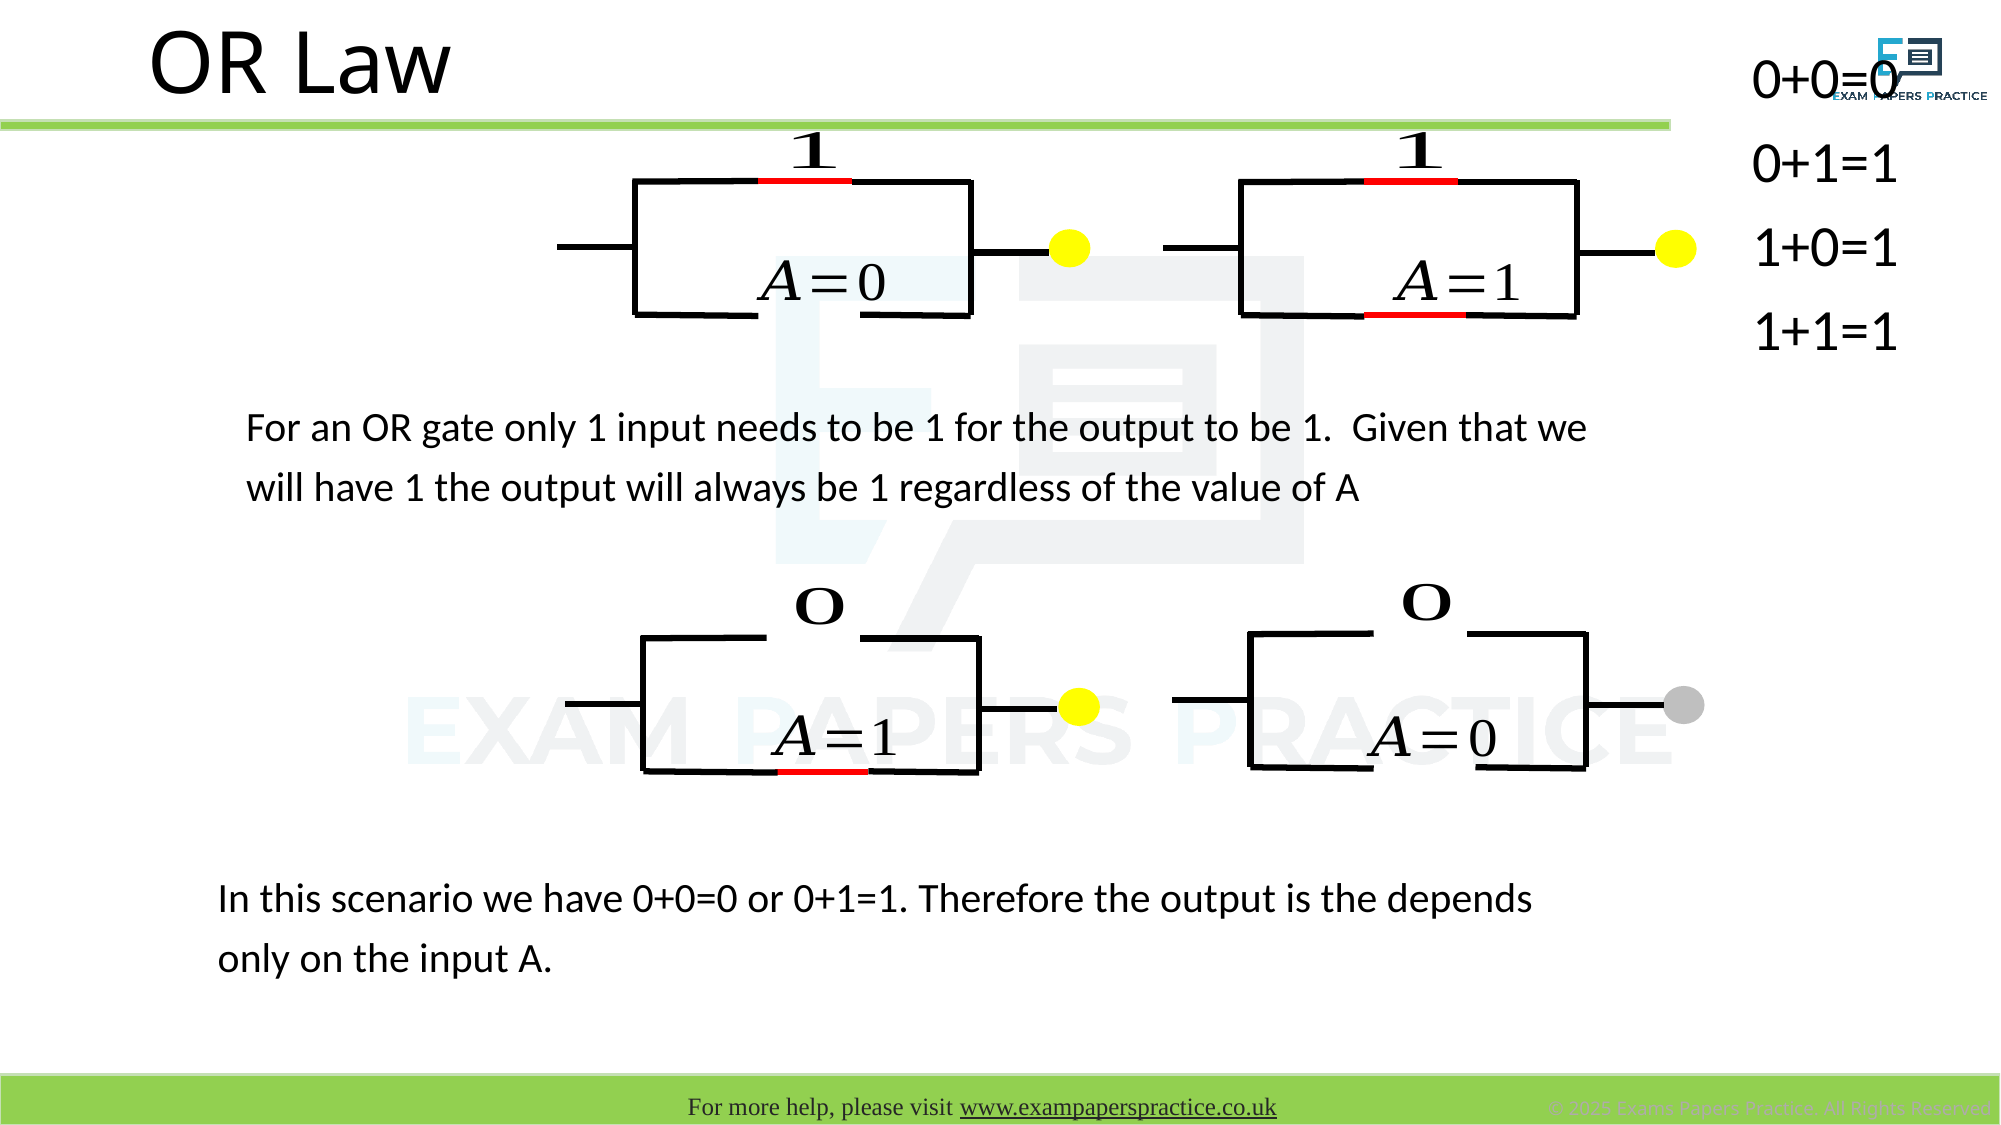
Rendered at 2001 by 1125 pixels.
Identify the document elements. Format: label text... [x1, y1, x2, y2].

text_box [1663, 685, 1705, 725]
text_box For an OR gate only 1 input needs to be 1 for the output to be 1. Given that we will have 1 the output will always be 1 regardless of the value of A [231, 382, 1648, 519]
text_box [1655, 229, 1697, 268]
text_box In this scenario we have 0+0=0 or 0+1=1. Therefore the output is the depends only on the input A. [202, 853, 1620, 989]
text_box [1048, 229, 1091, 268]
title OR Law [132, 11, 1858, 121]
text_box [1058, 687, 1100, 727]
text_box 0+0=0 0+1=1 1+0=1 1+1=1 [1737, 41, 2000, 372]
